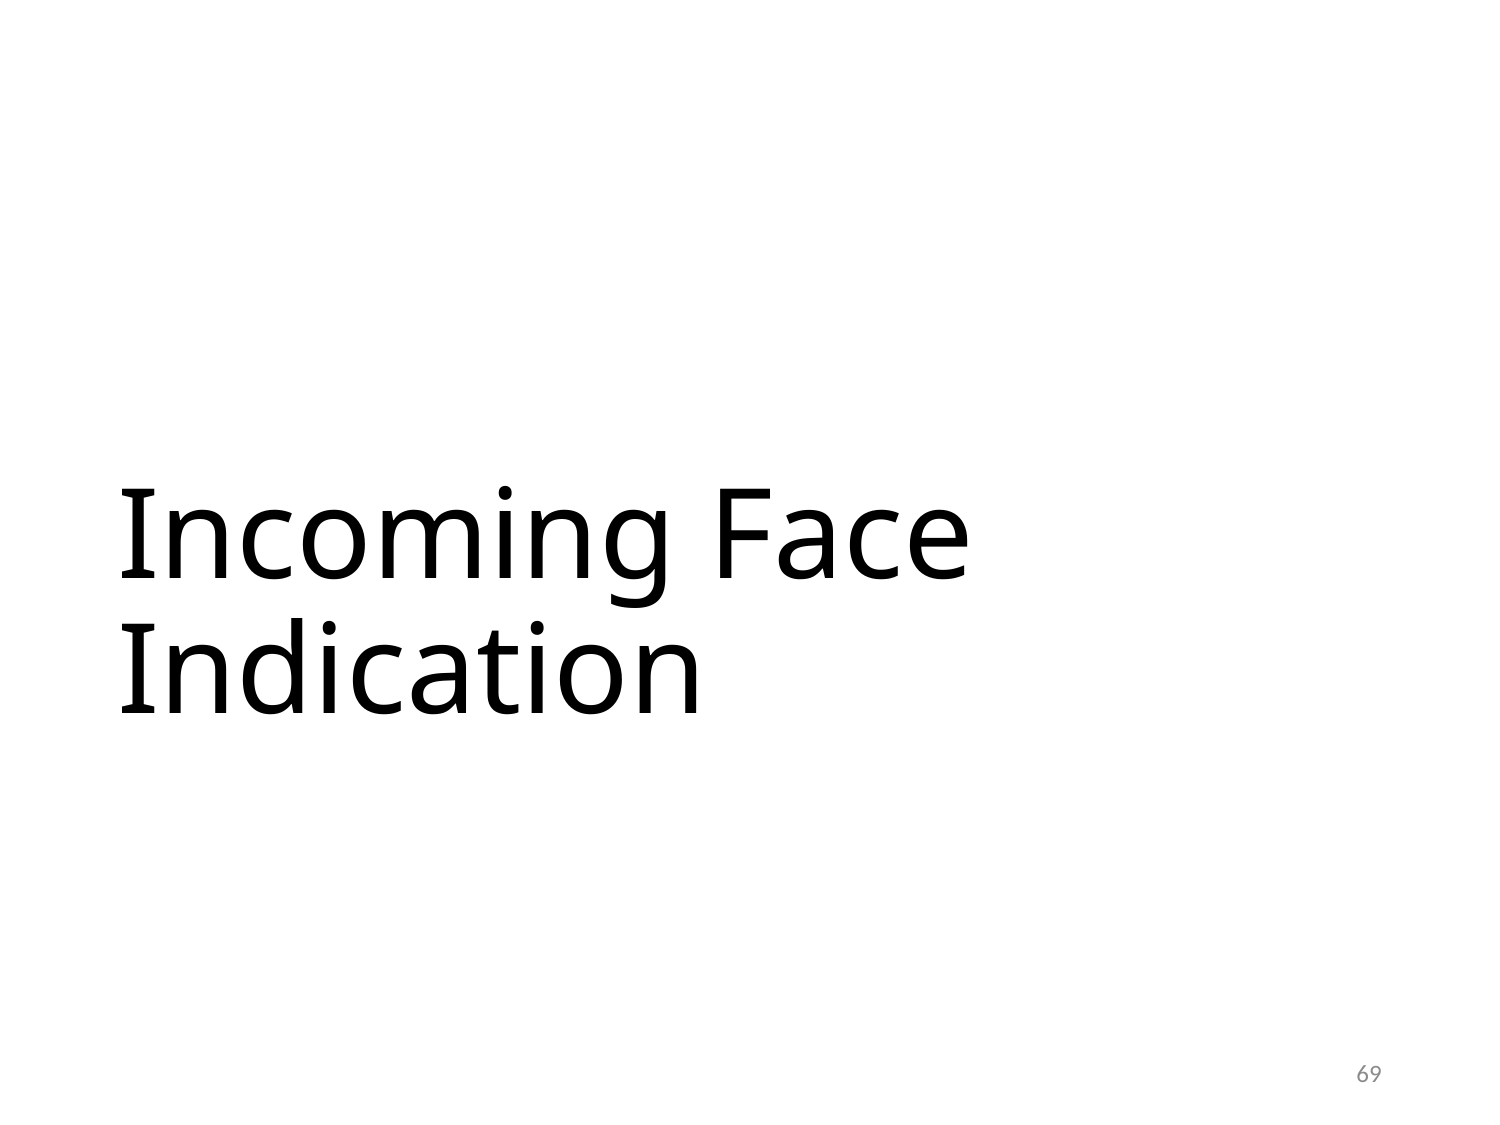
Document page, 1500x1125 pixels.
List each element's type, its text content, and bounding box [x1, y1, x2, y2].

title Incoming Face Indication [102, 280, 1397, 749]
slide_number 69 [1059, 1042, 1397, 1103]
